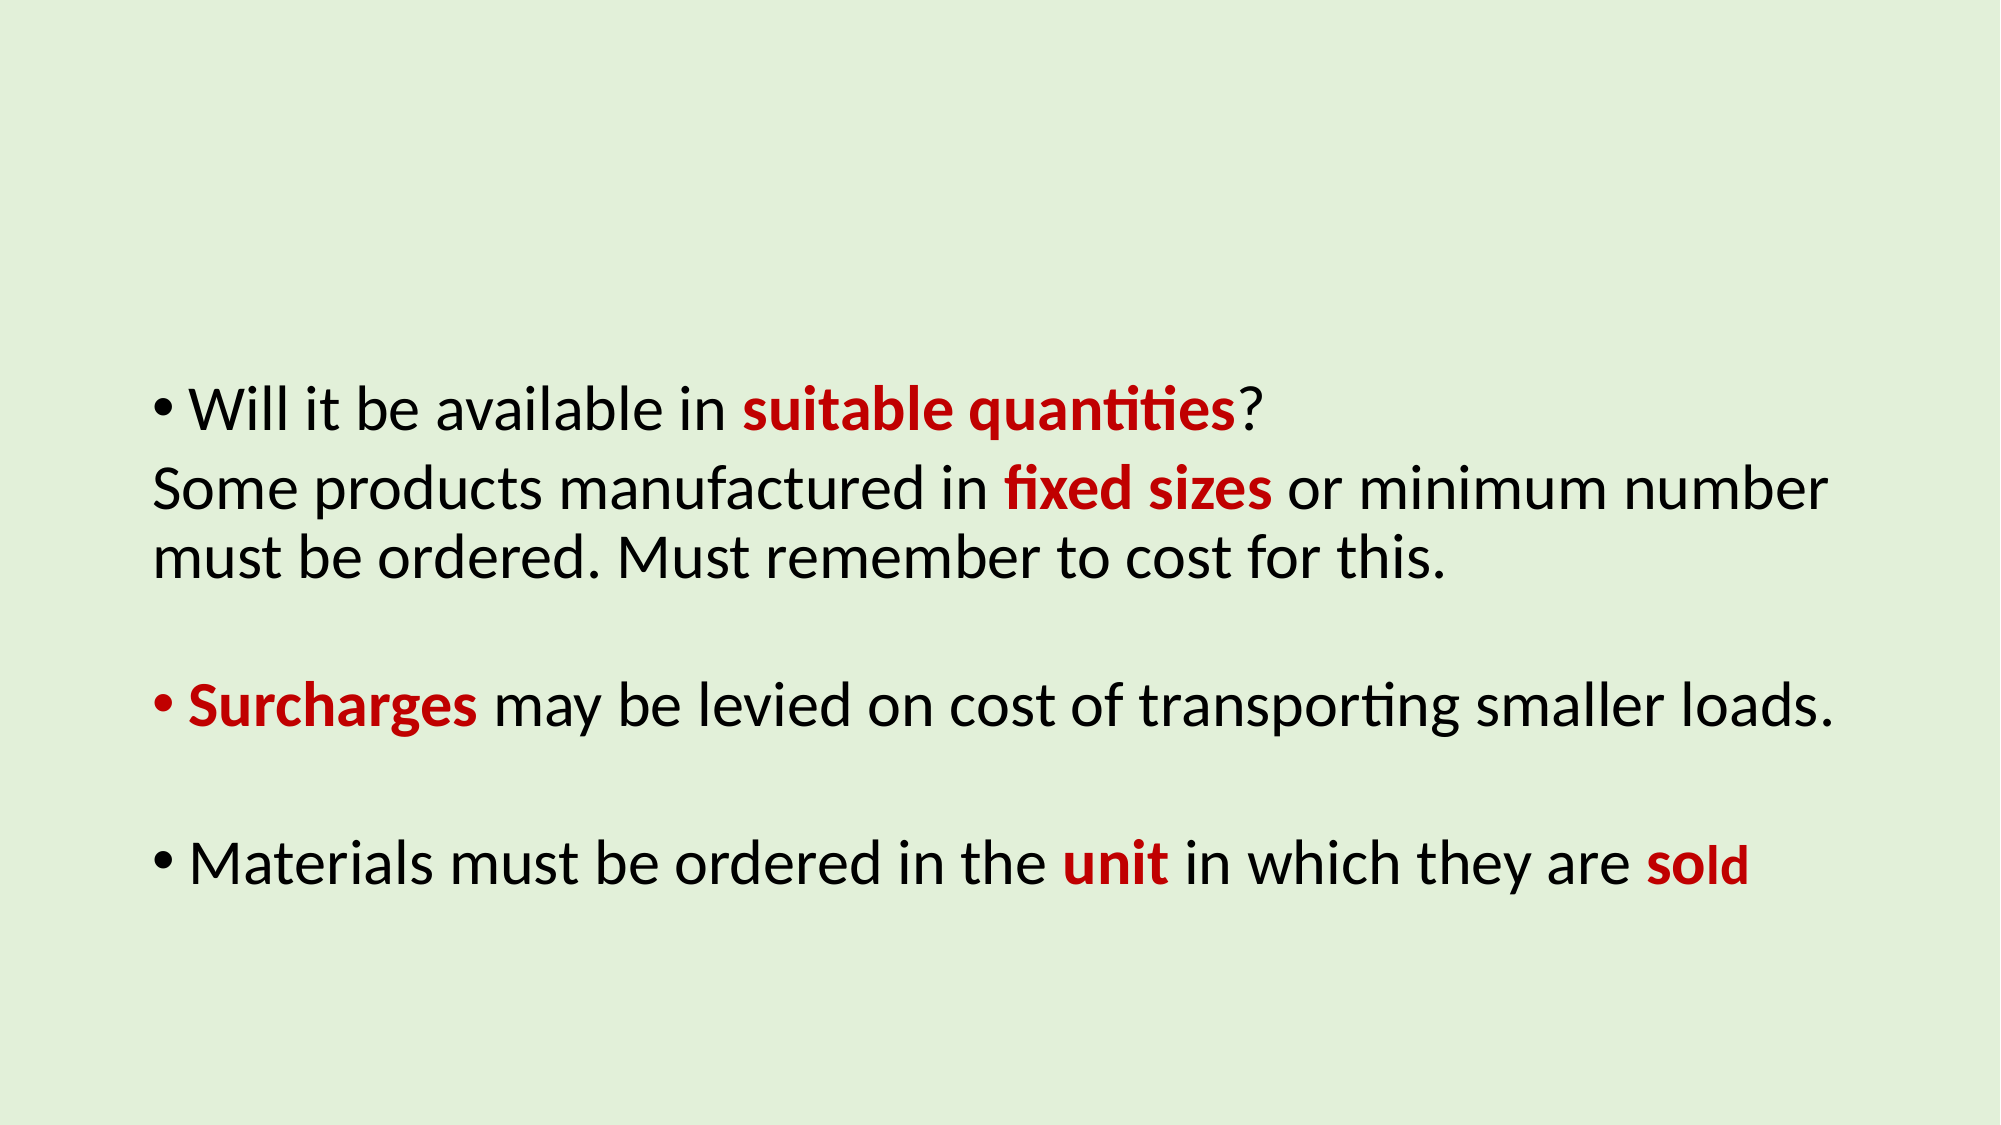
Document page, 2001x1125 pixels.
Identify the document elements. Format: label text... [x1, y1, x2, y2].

list Will it be available in suitable quantities? Some products manufactured in fixed sizes or minimum number must be ordered. Must remember to cost for this. Surcharges may be levied on cost of transporting smaller loads. Materials must be ordered in the unit in which they are sold [137, 299, 1863, 1014]
